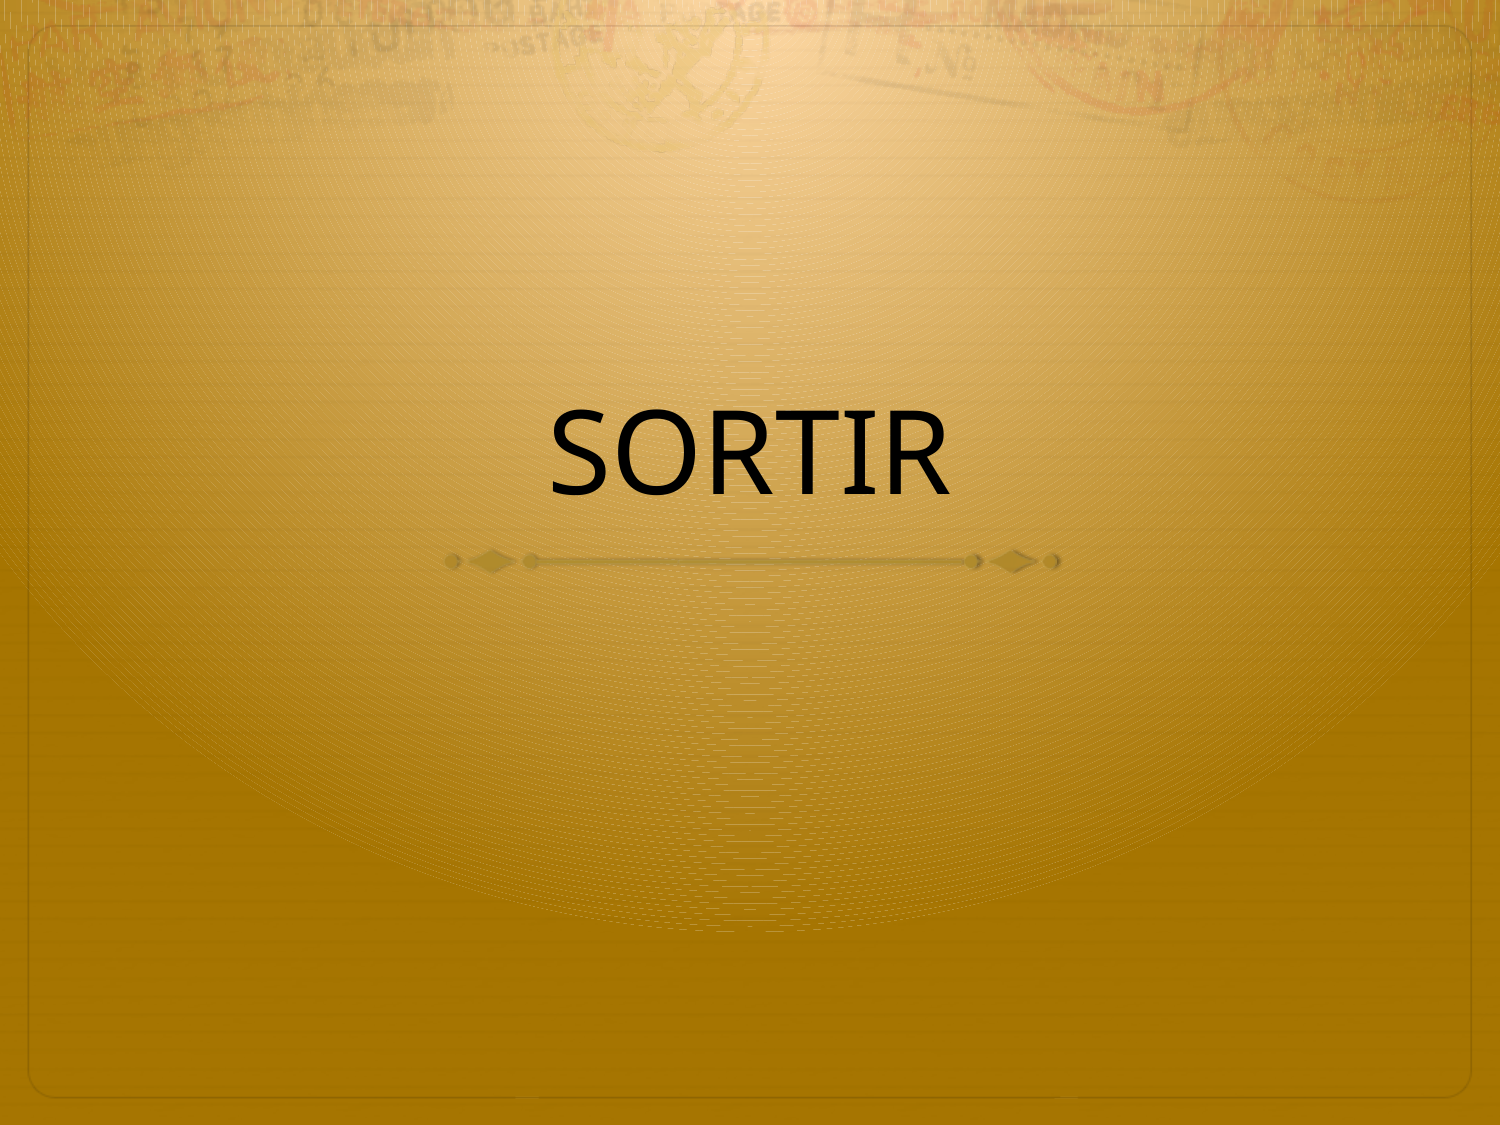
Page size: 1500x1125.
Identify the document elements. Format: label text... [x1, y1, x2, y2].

picture [0, 0, 1500, 1125]
title SORTIR [93, 210, 1407, 525]
